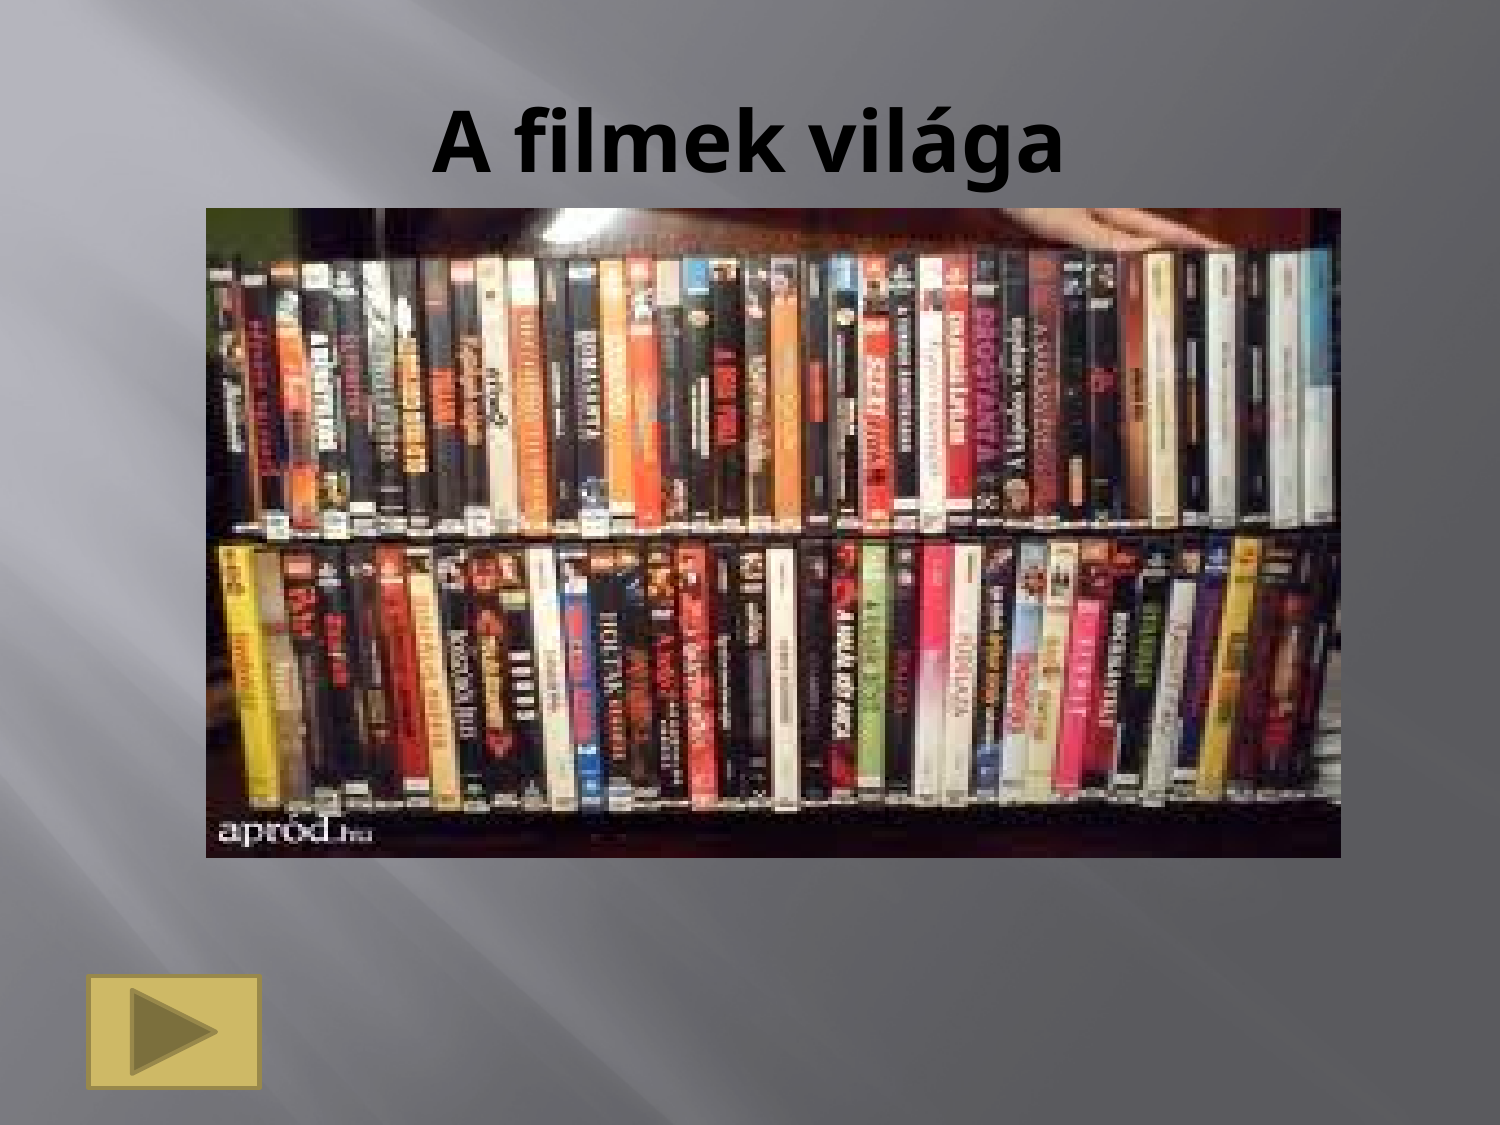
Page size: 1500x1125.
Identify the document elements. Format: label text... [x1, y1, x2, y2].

text_box [86, 974, 262, 1090]
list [206, 207, 1341, 858]
title A filmek világa [75, 45, 1425, 233]
